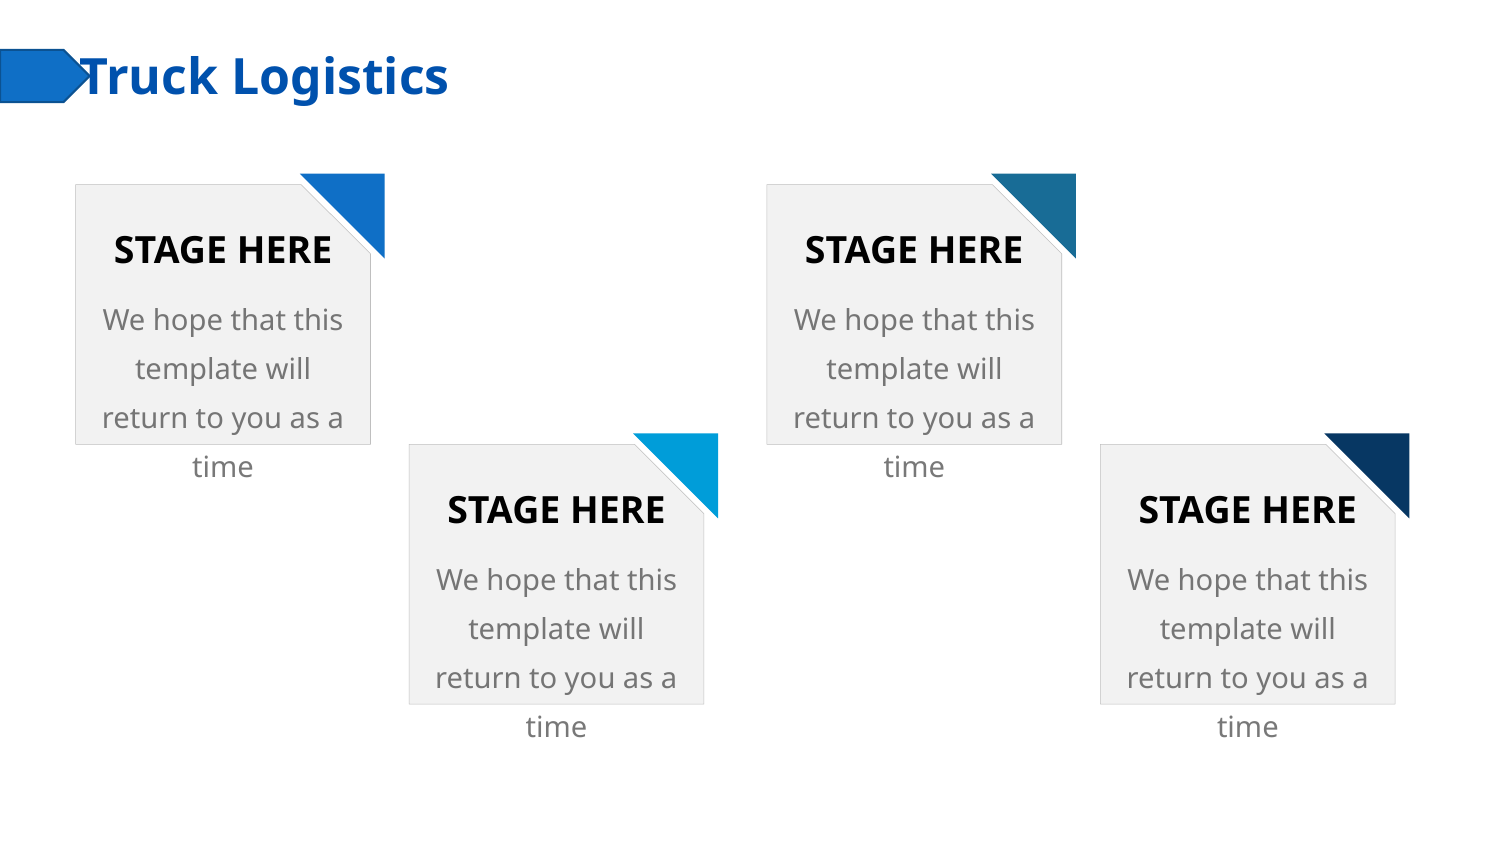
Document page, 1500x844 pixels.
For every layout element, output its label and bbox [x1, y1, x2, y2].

text_box [1100, 433, 1410, 705]
text_box [75, 173, 385, 445]
text_box [766, 173, 1076, 445]
text_box [409, 433, 719, 705]
